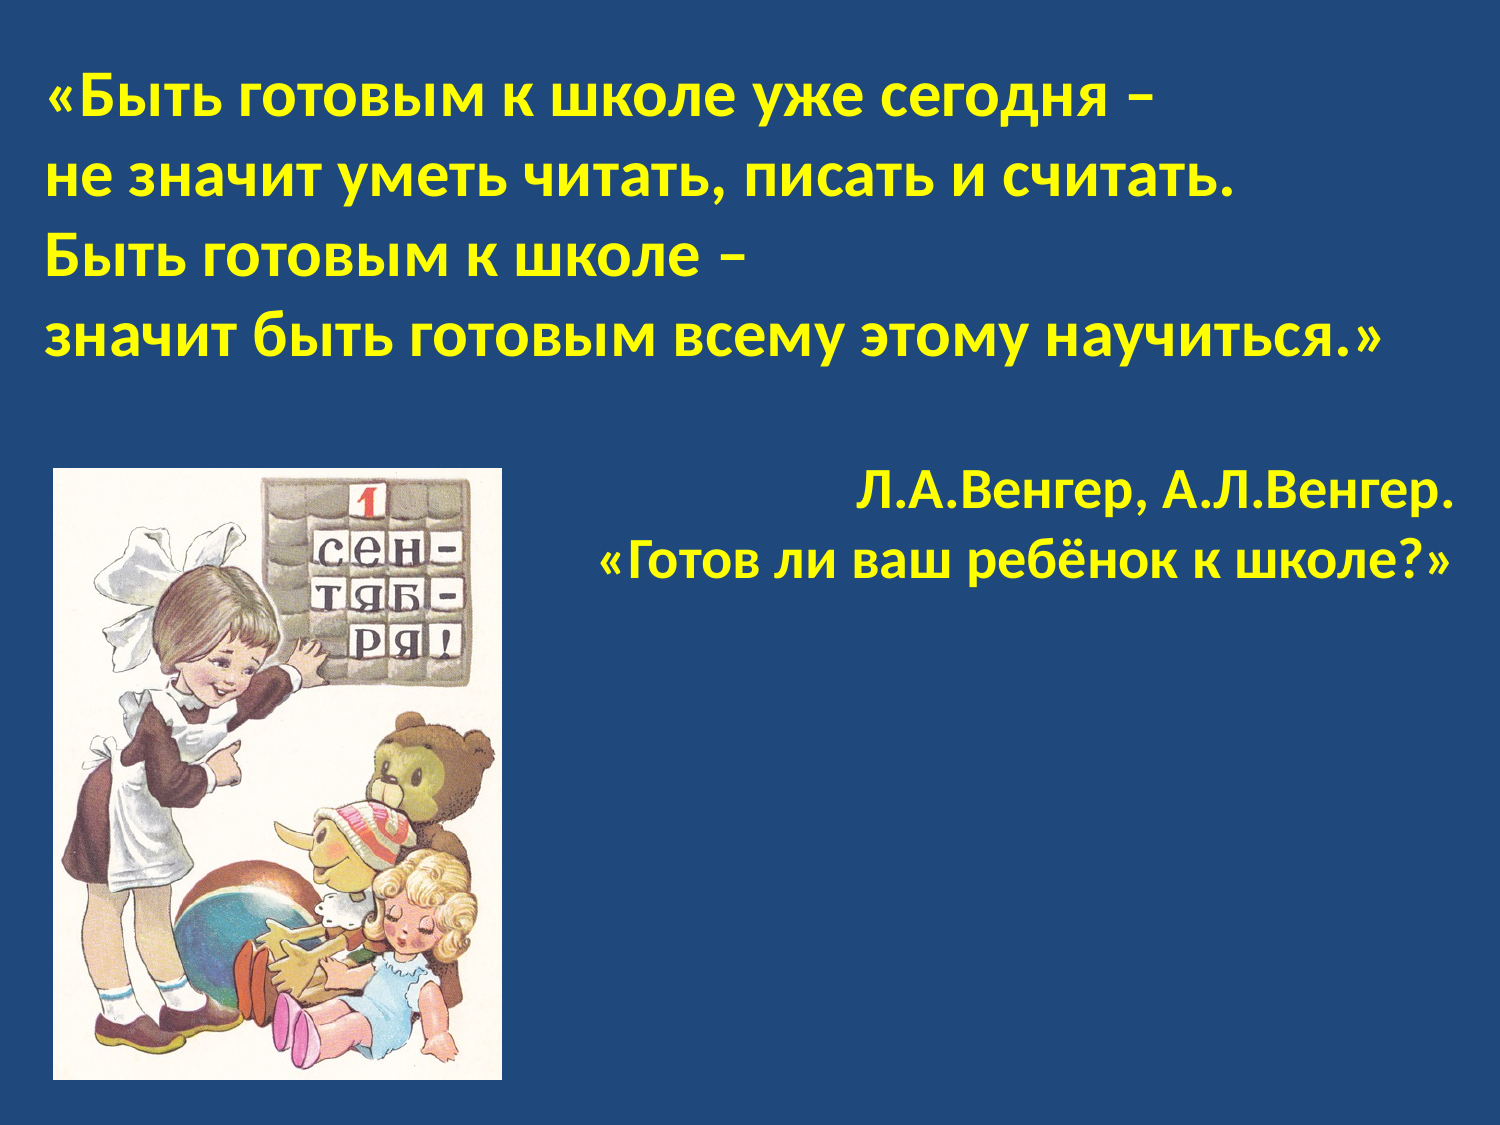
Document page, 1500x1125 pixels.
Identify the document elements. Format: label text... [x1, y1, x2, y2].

text_box «Быть готовым к школе уже сегодня – не значит уметь читать, писать и считать. Быть готовым к школе – значит быть готовым всему этому научиться.» Л.А.Венгер, А.Л.Венгер. «Готов ли ваш ребёнок к школе?» [29, 42, 1471, 598]
picture [52, 467, 503, 1080]
